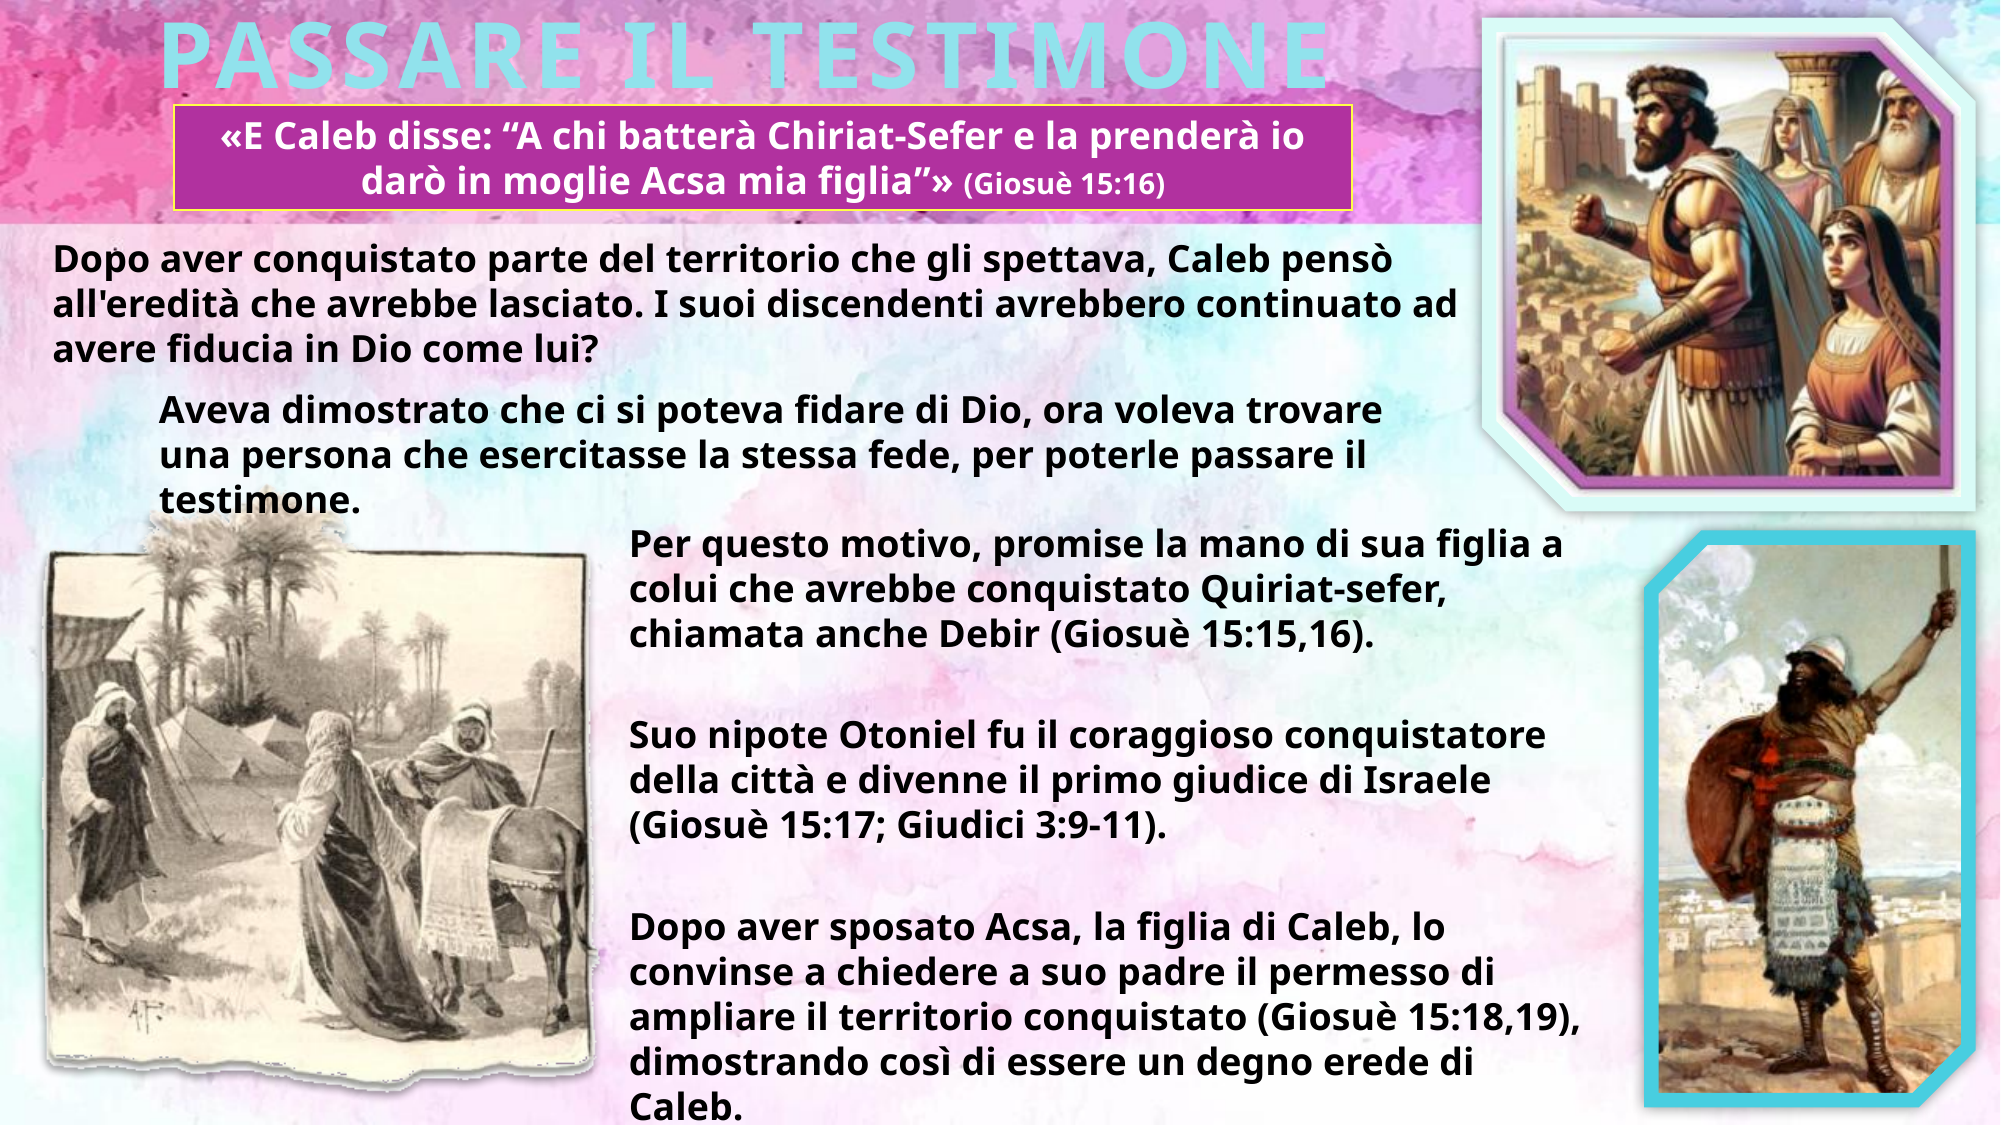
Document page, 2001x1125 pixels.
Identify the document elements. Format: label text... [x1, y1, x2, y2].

text_box «E Caleb disse: “A chi batterà Chiriat-Sefer e la prenderà io darò in moglie Acsa mia figlia”» (Giosuè 15:16) [172, 103, 1354, 212]
text_box Dopo aver sposato Acsa, la figlia di Caleb, lo convinse a chiedere a suo padre il permesso di ampliare il territorio conquistato (Giosuè 15:18,19), dimostrando così di essere un degno erede di Caleb. [613, 895, 1615, 1125]
text_box PASSARE IL TESTIMONE [0, 0, 1490, 114]
text_box Dopo aver conquistato parte del territorio che gli spettava, Caleb pensò all'eredità che avrebbe lasciato. I suoi discendenti avrebbero continuato ad avere fiducia in Dio come lui? [37, 227, 1472, 378]
picture [0, 0, 2001, 1125]
text_box Suo nipote Otoniel fu il coraggioso conquistatore della città e divenne il primo giudice di Israele (Giosuè 15:17; Giudici 3:9-11). [615, 704, 1630, 854]
text_box Aveva dimostrato che ci si poteva fidare di Dio, ora voleva trovare una persona che esercitasse la stessa fede, per poterle passare il testimone. [144, 378, 1446, 529]
text_box Per questo motivo, promise la mano di sua figlia a colui che avrebbe conquistato Quiriat-sefer, chiamata anche Debir (Giosuè 15:15,16). [615, 512, 1630, 663]
